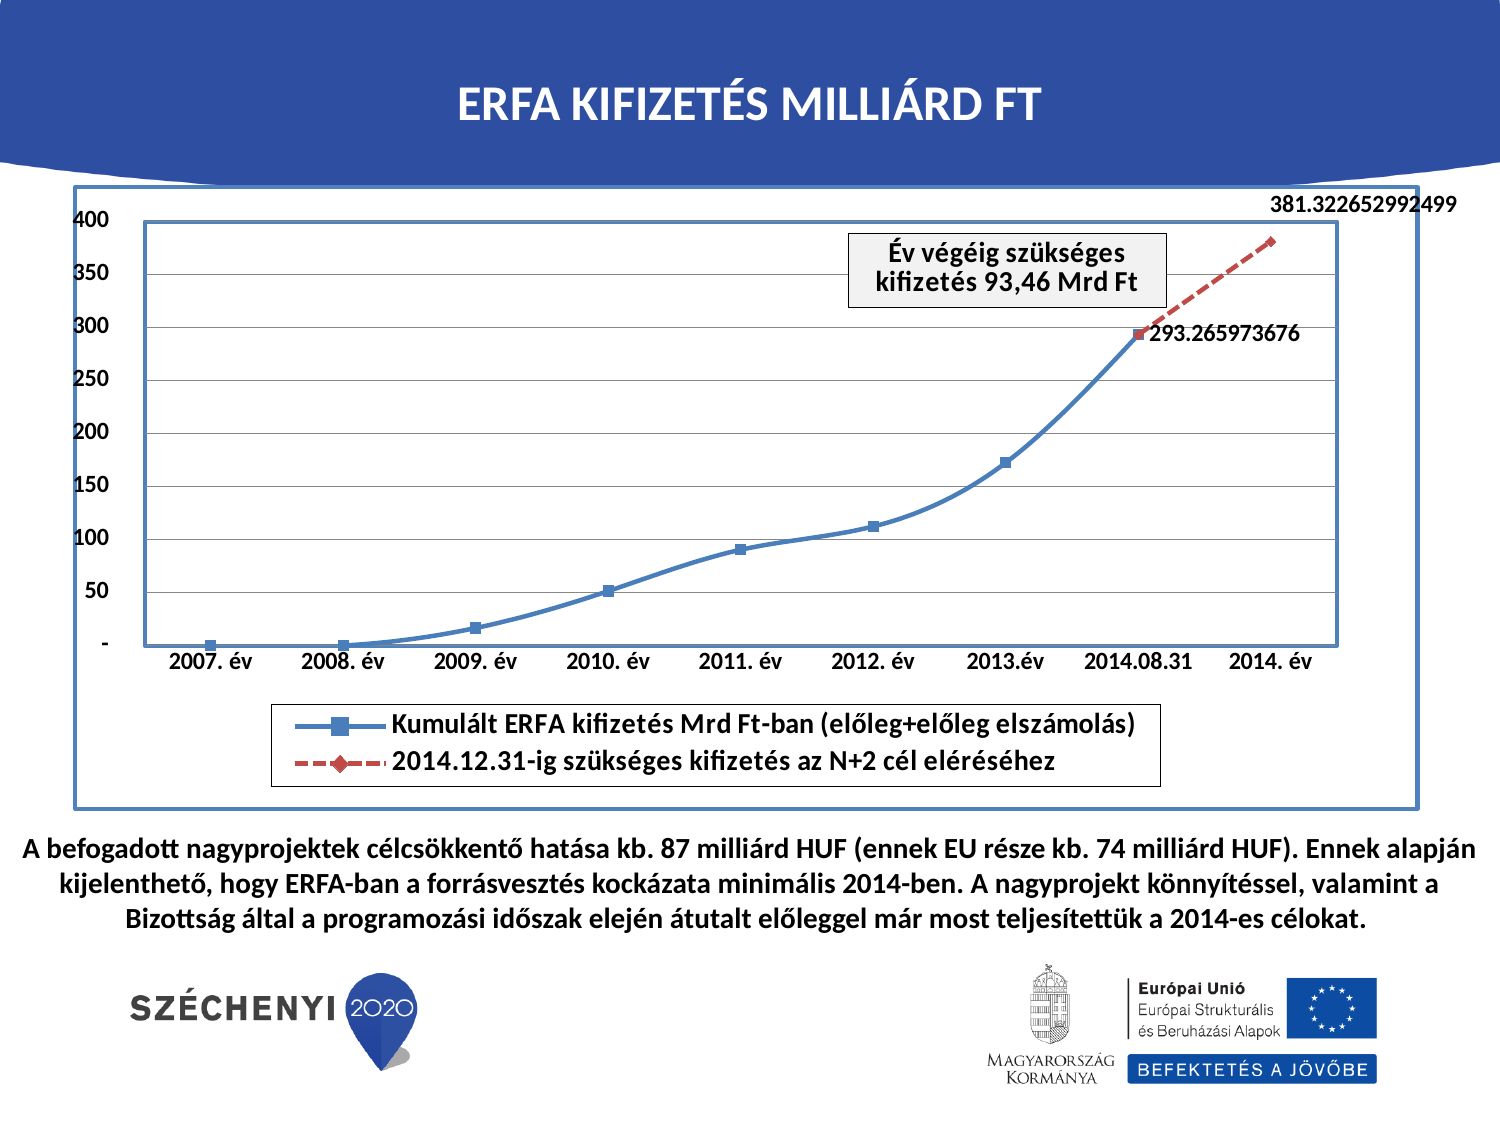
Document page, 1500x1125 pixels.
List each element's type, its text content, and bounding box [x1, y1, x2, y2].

picture [0, 977, 1500, 1125]
title ERFA kifizetés milliárd ft [75, 62, 1425, 163]
chart [66, 184, 1459, 812]
picture [0, 0, 1500, 822]
text_box A befogadott nagyprojektek célcsökkentő hatása kb. 87 milliárd HUF (ennek EU része kb. 74 milliárd HUF). Ennek alapján kijelenthető, hogy ERFA-ban a forrásvesztés kockázata minimális 2014-ben. A nagyprojekt könnyítéssel, valamint a Bizottság által a programozási időszak elején átutalt előleggel már most teljesítettük a 2014-es célokat. [0, 822, 1500, 977]
